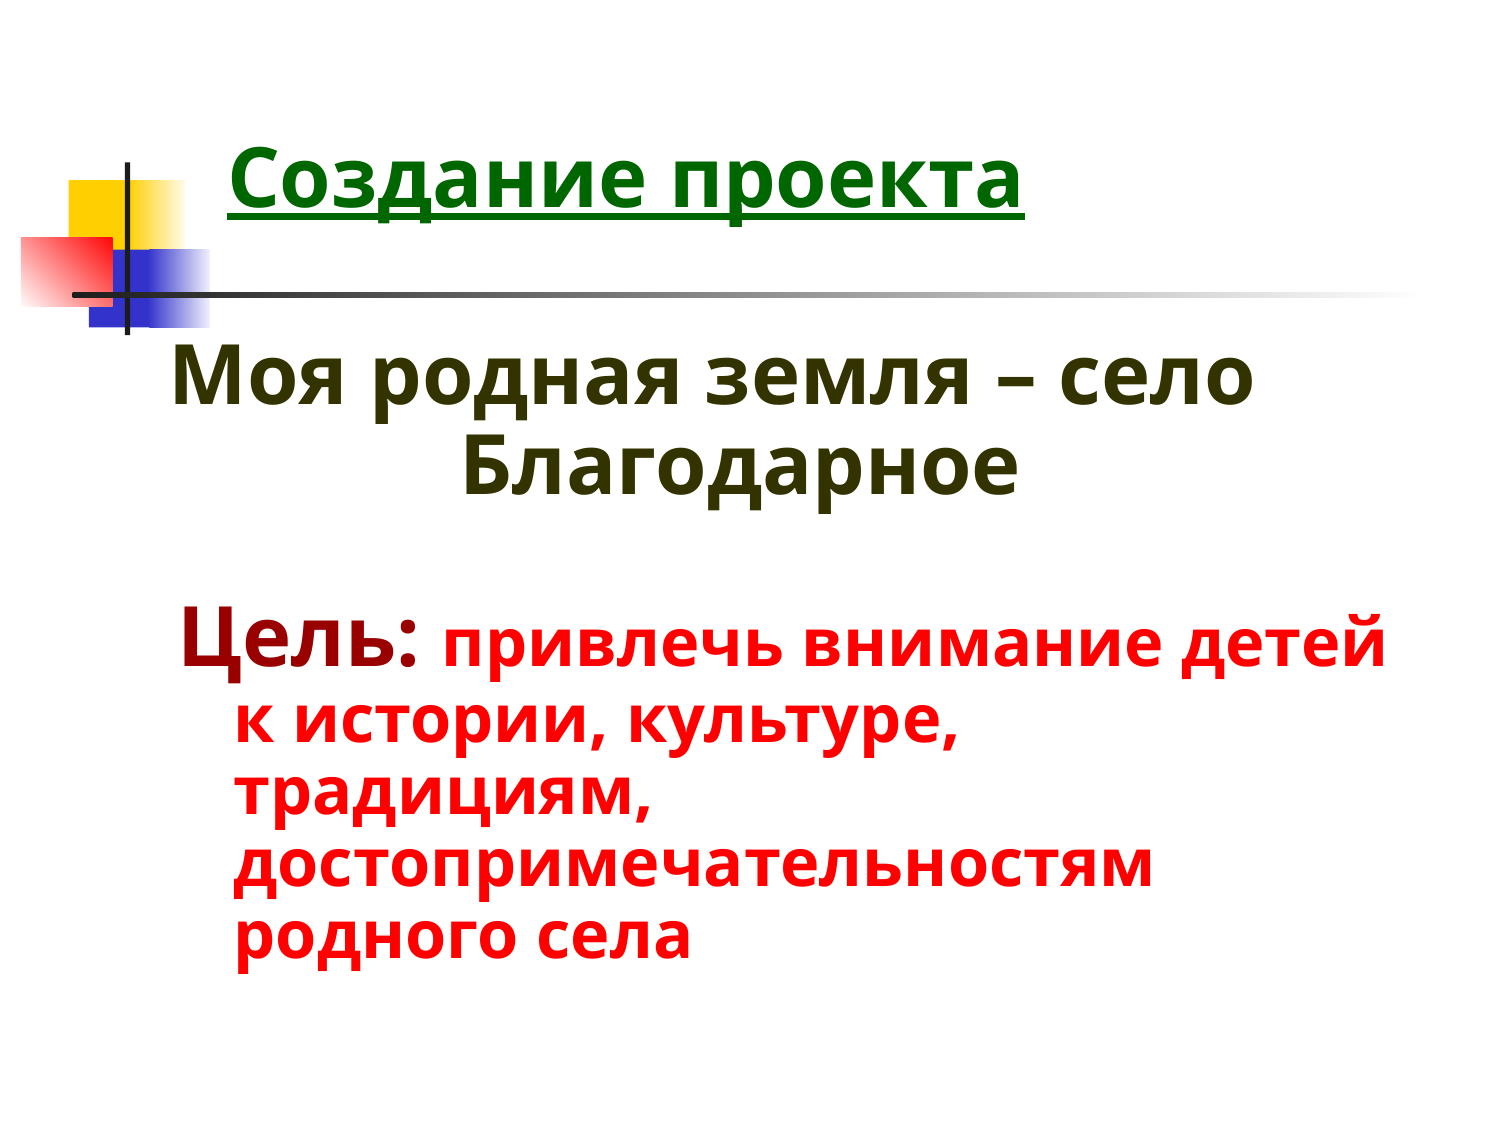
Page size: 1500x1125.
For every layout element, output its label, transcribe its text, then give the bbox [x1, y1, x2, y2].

text_box Моя родная земля – село Благодарное [112, 324, 1313, 575]
text_box Цель: привлечь внимание детей к истории, культуре, традициям, достопримечательностям родного села [162, 587, 1413, 1050]
text_box Создание проекта [212, 112, 1063, 235]
